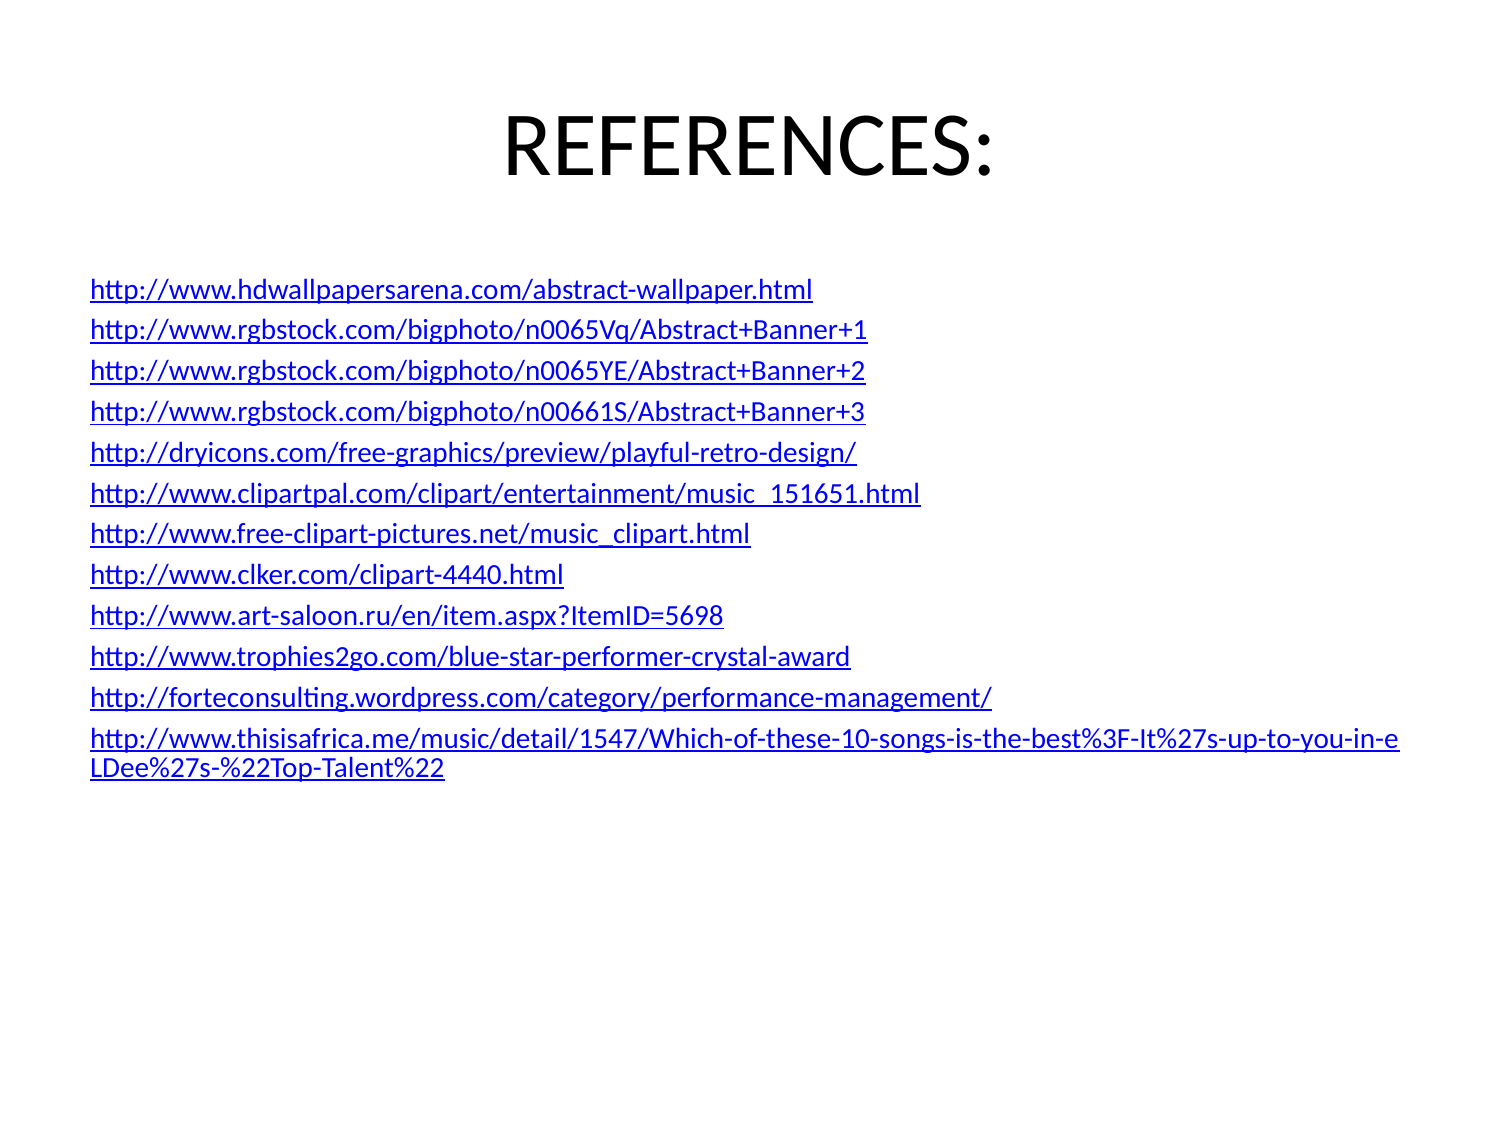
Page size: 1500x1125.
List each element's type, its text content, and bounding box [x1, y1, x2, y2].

title REFERENCES: [75, 45, 1425, 233]
list http://www.hdwallpapersarena.com/abstract-wallpaper.html http://www.rgbstock.com/bigphoto/n0065Vq/Abstract+Banner+1 http://www.rgbstock.com/bigphoto/n0065YE/Abstract+Banner+2 http://www.rgbstock.com/bigphoto/n00661S/Abstract+Banner+3 http://dryicons.com/free-graphics/preview/playful-retro-design/ http://www.clipartpal.com/clipart/entertainment/music_151651.html http://www.free-clipart-pictures.net/music_clipart.html http://www.clker.com/clipart-4440.html http://www.art-saloon.ru/en/item.aspx?ItemID=5698 http://www.trophies2go.com/blue-star-performer-crystal-award http://forteconsulting.wordpress.com/category/performance-management/ http://www.thisisafrica.me/music/detail/1547/Which-of-these-10-songs-is-the-best%3F-It%27s-up-to-you-in-eLDee%27s-%22Top-Talent%22 [75, 262, 1425, 1005]
